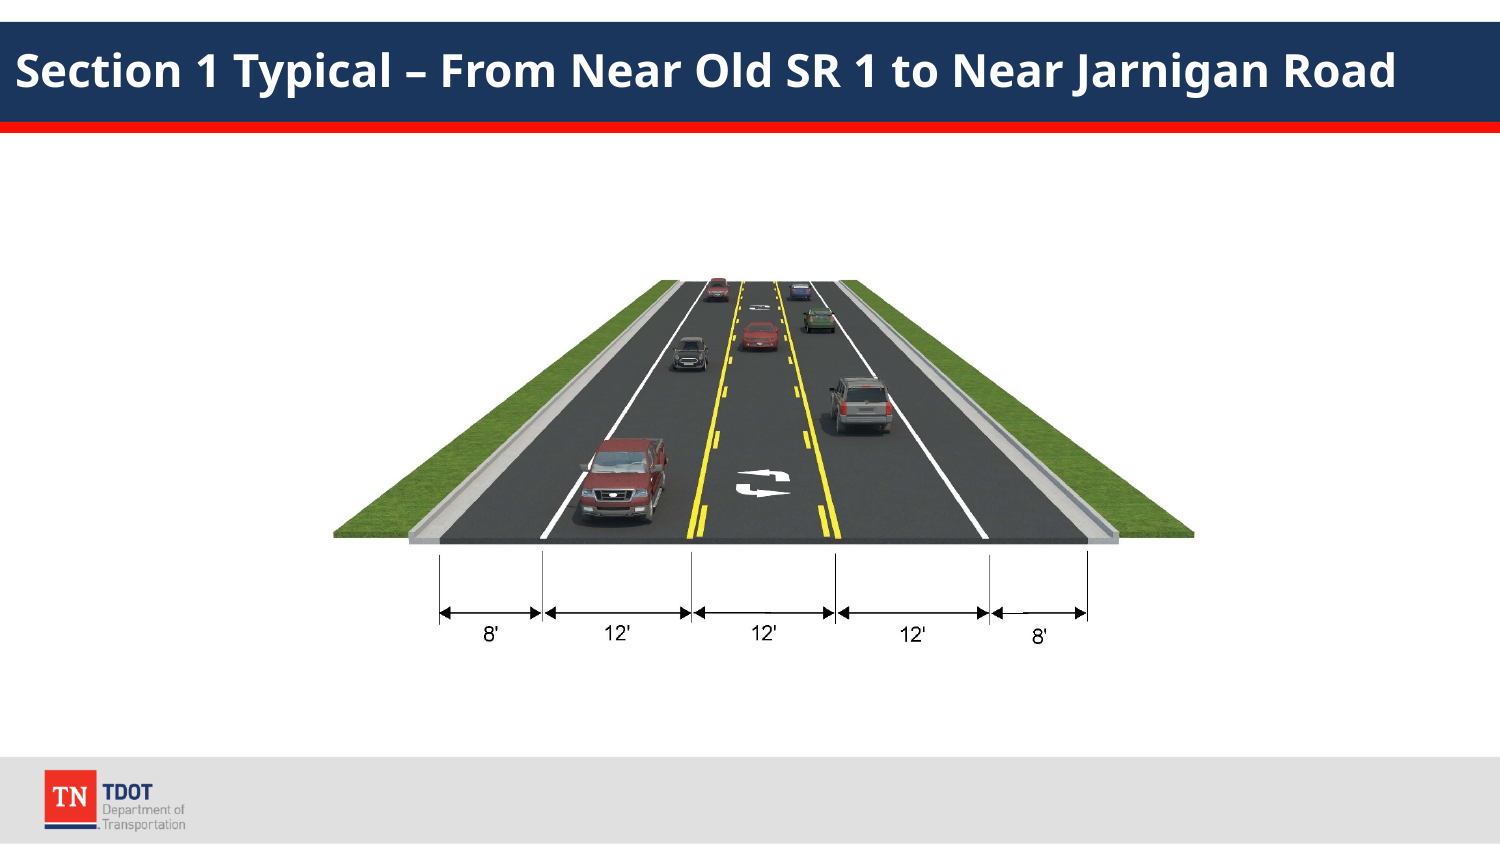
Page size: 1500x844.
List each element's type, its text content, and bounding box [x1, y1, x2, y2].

title Section 1 Typical – From Near Old SR 1 to Near Jarnigan Road [0, 3, 1475, 135]
picture [37, 756, 194, 844]
picture [295, 152, 1205, 691]
